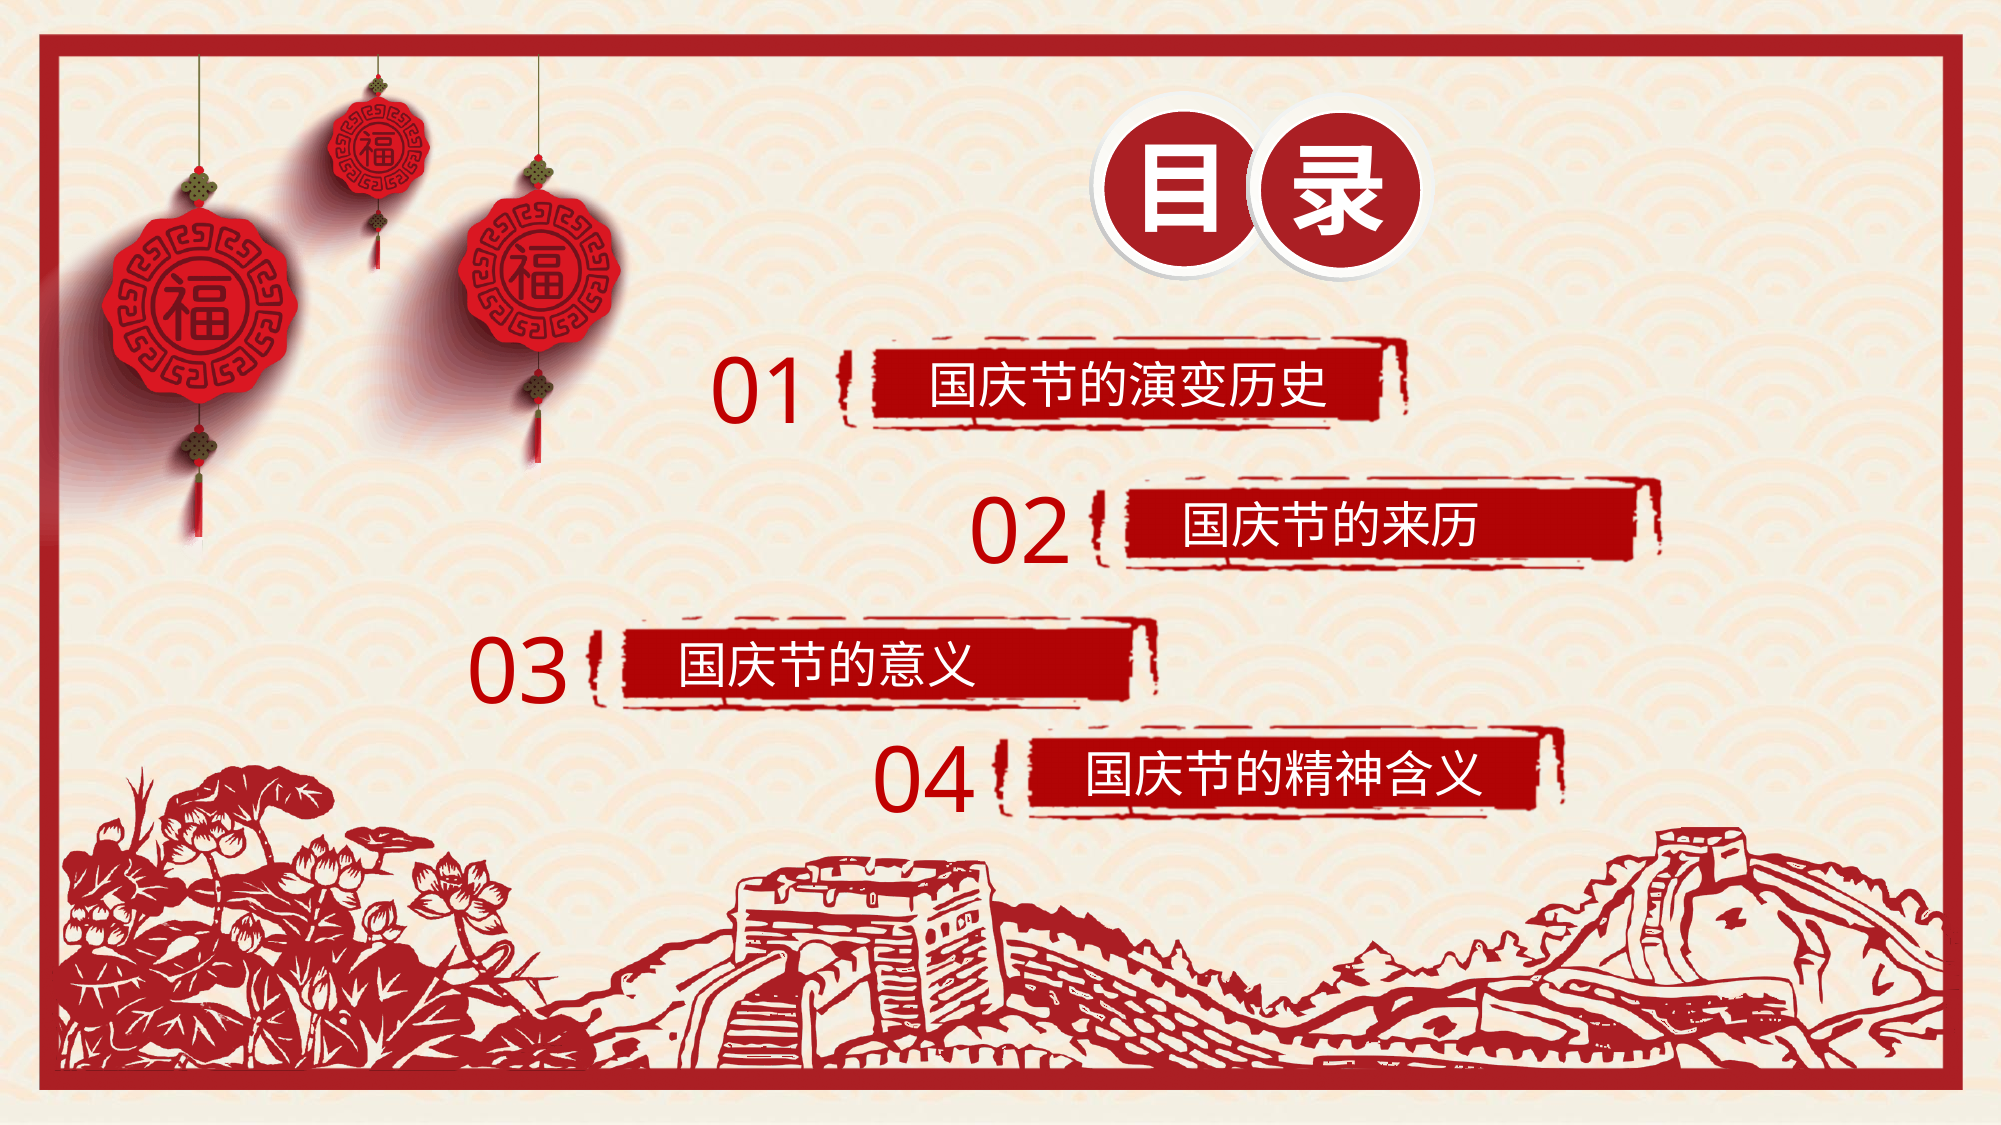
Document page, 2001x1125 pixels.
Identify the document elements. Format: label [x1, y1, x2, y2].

text_box [1245, 92, 1436, 282]
picture [0, 0, 2001, 1125]
text_box [1178, 90, 1246, 281]
